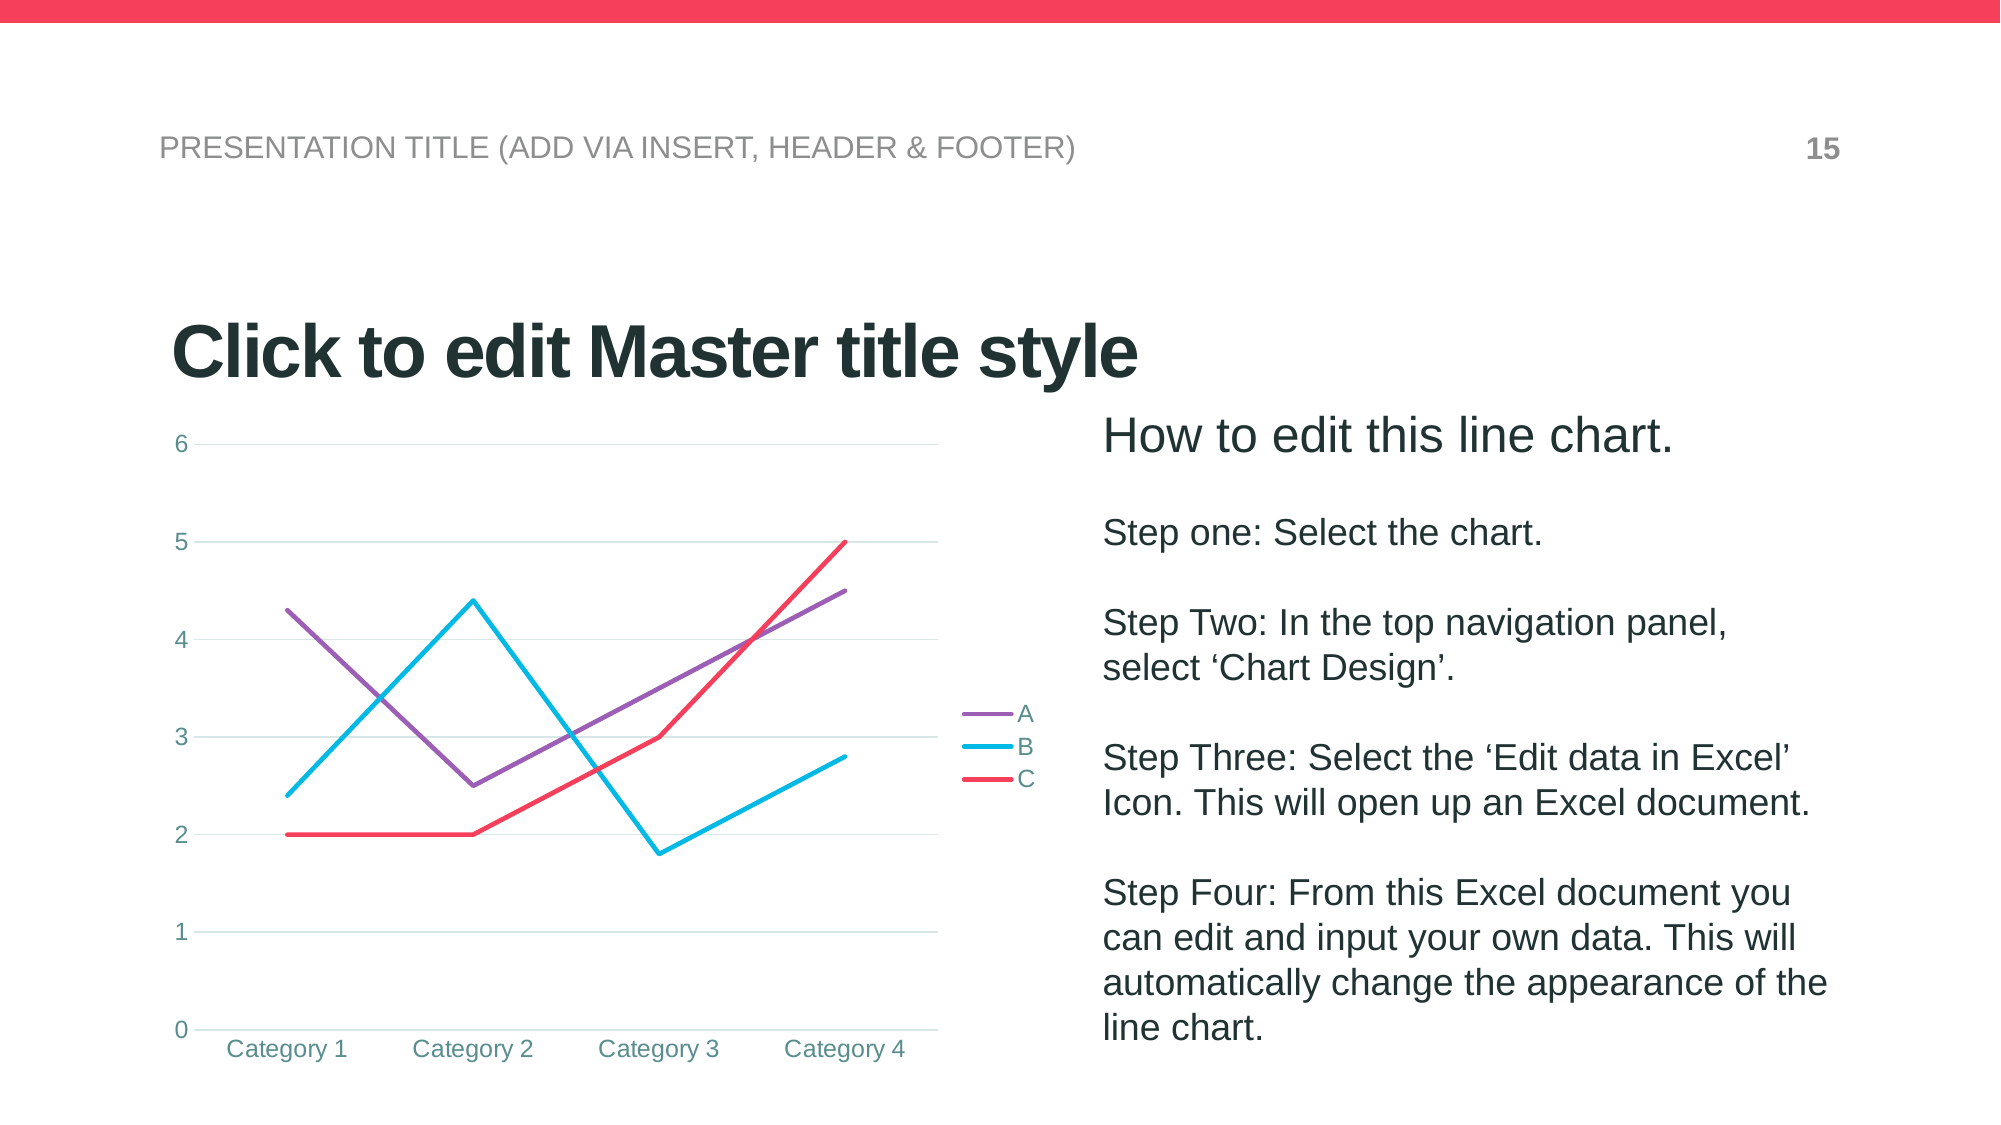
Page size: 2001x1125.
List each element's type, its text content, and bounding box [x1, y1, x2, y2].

slide_number 15 [1611, 128, 1841, 167]
chart [156, 417, 1057, 1076]
text_box How to edit this line chart. Step one: Select the chart. Step Two: In the top navigation panel, select ‘Chart Design’. Step Three: Select the ‘Edit data in Excel’ Icon. This will open up an Excel document. Step Four: From this Excel document you can edit and input your own data. This will automatically change the appearance of the line chart. [1102, 417, 1843, 1082]
text_box Click to edit Master title style [156, 309, 1843, 370]
footer PRESENTATION TITLE (ADD VIA INSERT, HEADER & FOOTER) [159, 127, 1337, 165]
